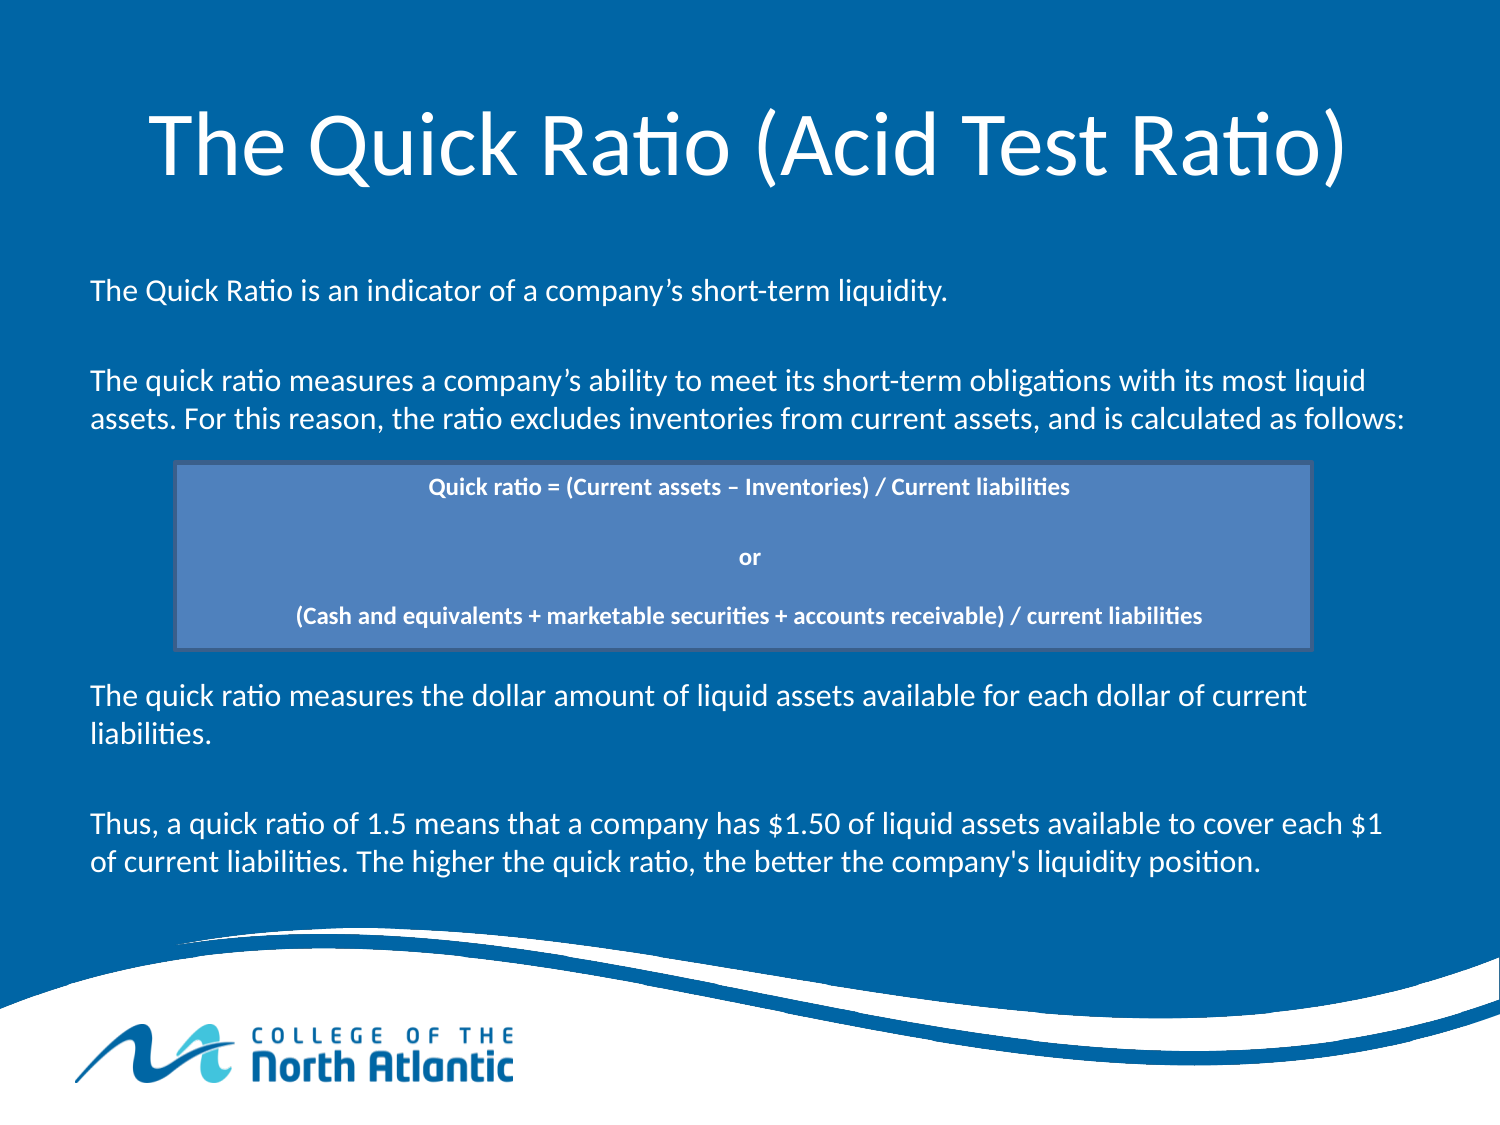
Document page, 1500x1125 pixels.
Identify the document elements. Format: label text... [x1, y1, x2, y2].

picture [0, 928, 1500, 1125]
list The Quick Ratio is an indicator of a company’s short-term liquidity. The quick ratio measures a company’s ability to meet its short-term obligations with its most liquid assets. For this reason, the ratio excludes inventories from current assets, and is calculated as follows: Quick ratio = (Current assets – Inventories) / Current liabilities or (Cash and equivalents + marketable securities + accounts receivable) / current liabilities The quick ratio measures the dollar amount of liquid assets available for each dollar of current liabilities. Thus, a quick ratio of 1.5 means that a company has $1.50 of liquid assets available to cover each $1 of current liabilities. The higher the quick ratio, the better the company's liquidity position. [75, 262, 1425, 900]
title The Quick Ratio (Acid Test Ratio) [75, 45, 1425, 233]
